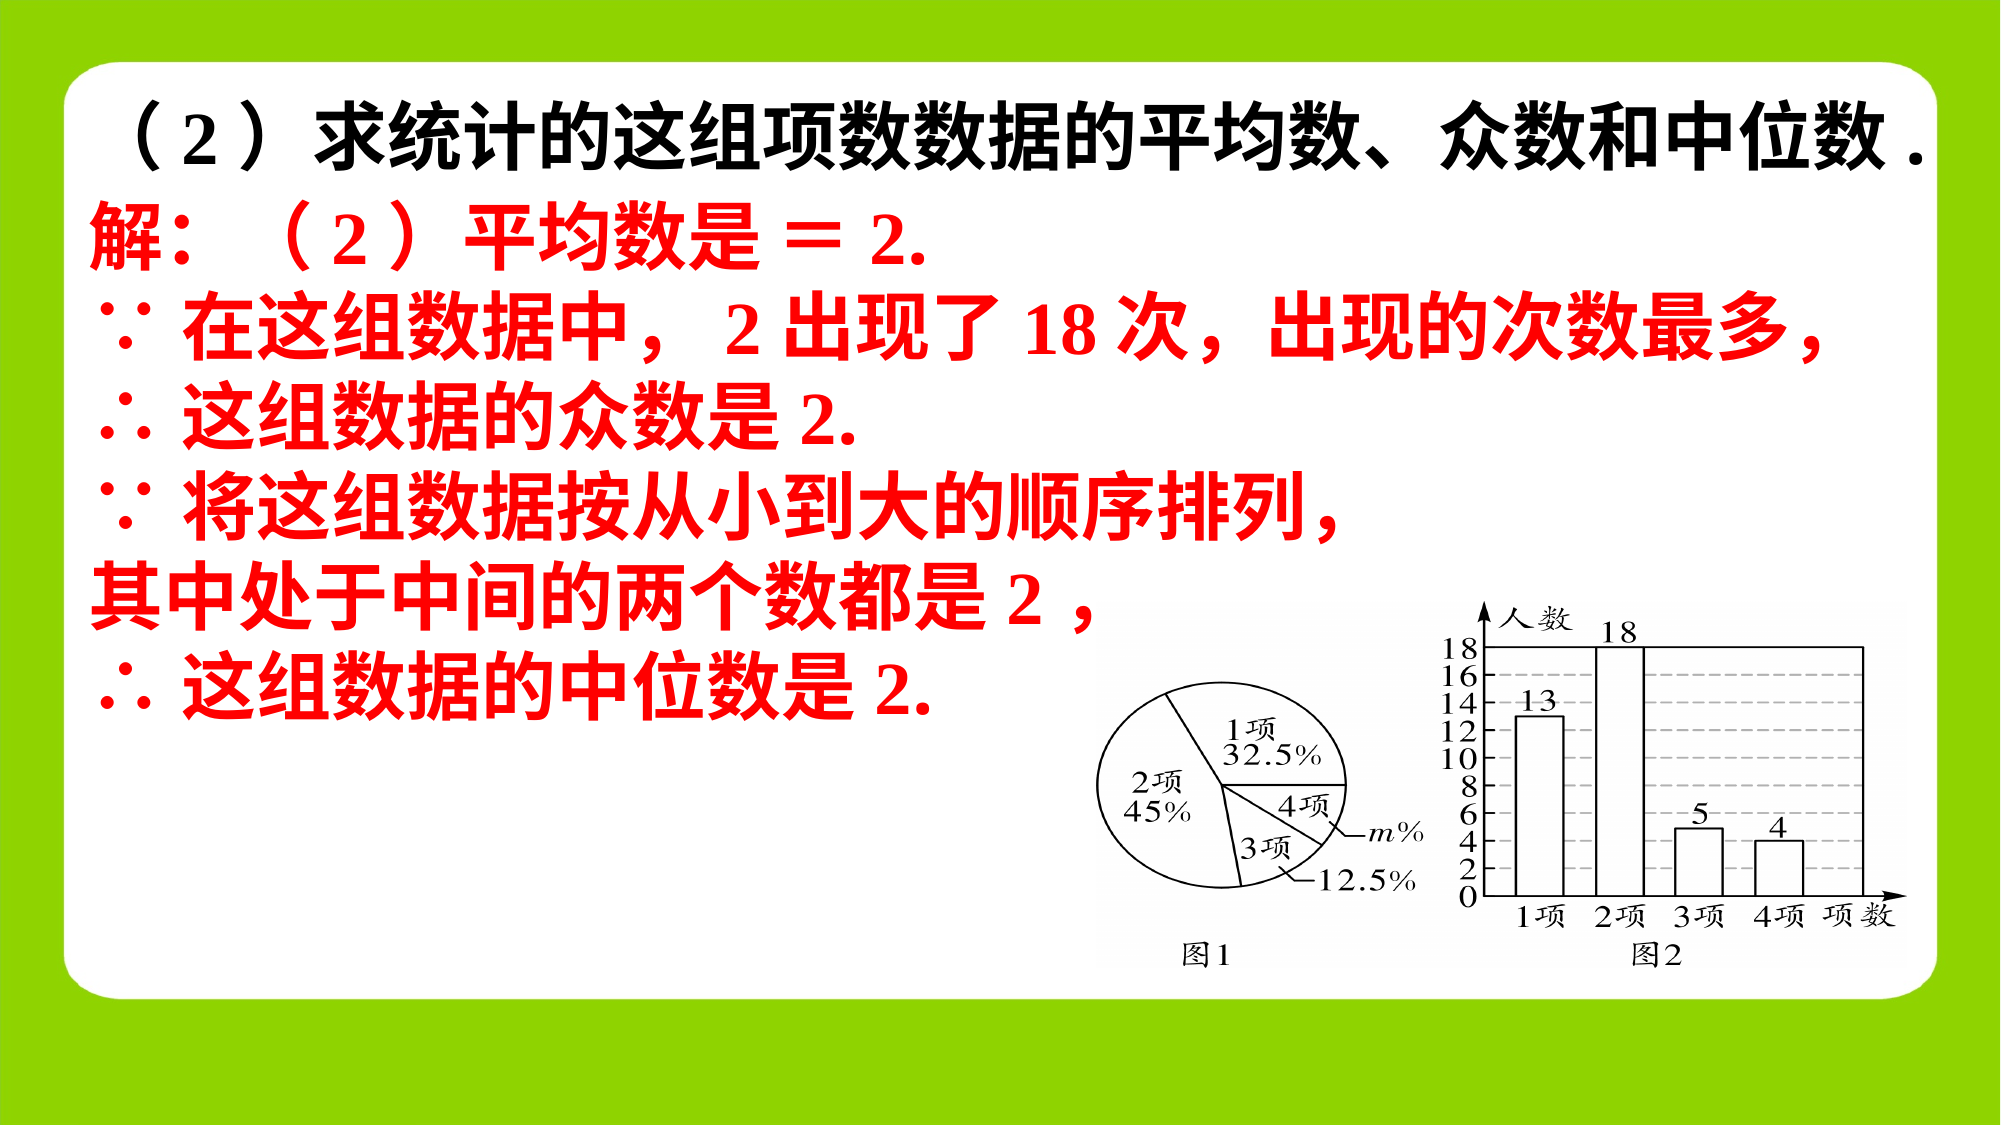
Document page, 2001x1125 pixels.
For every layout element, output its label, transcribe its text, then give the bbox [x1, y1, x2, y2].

text_box （2）求统计的这组项数数据的平均数、众数和中位数. [88, 90, 1912, 181]
picture [0, 0, 2001, 1125]
